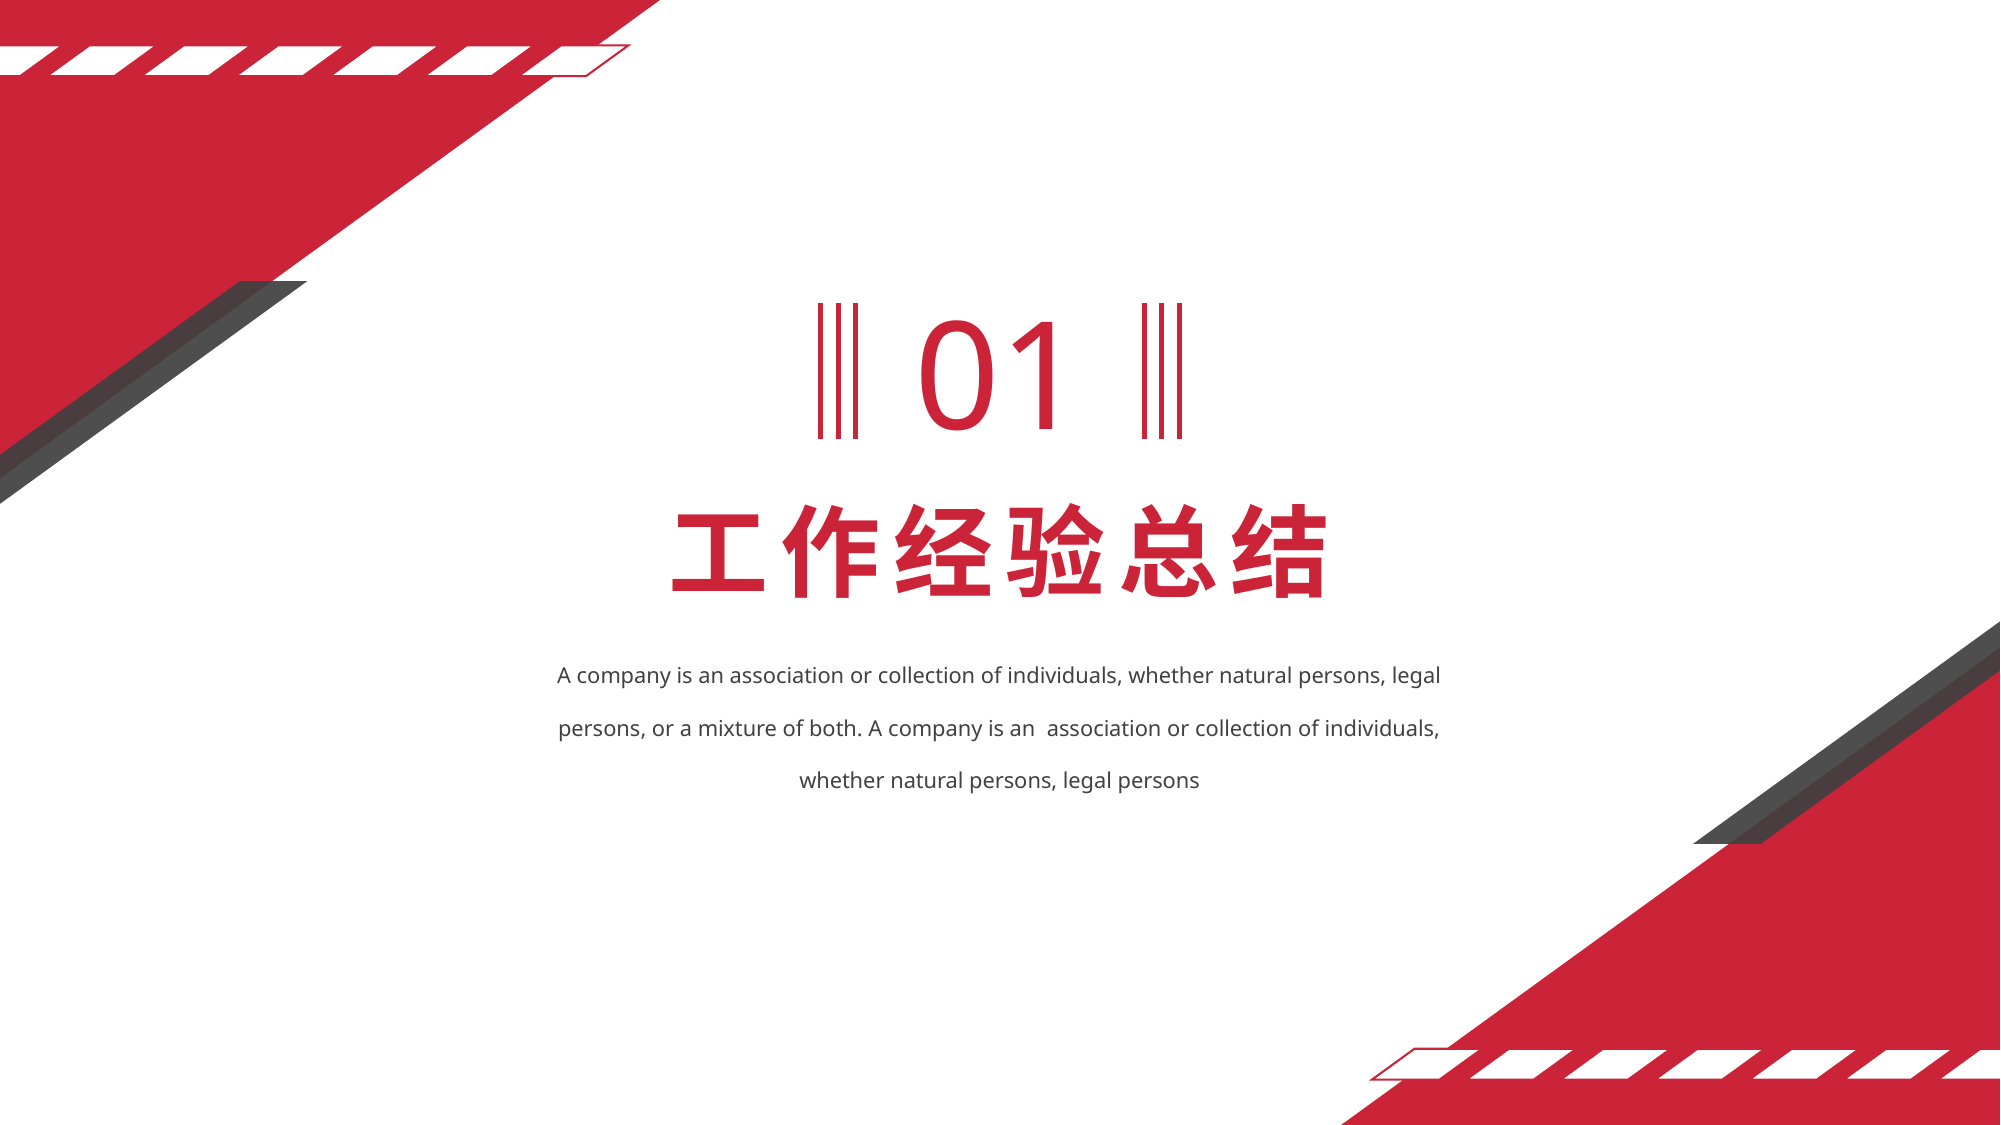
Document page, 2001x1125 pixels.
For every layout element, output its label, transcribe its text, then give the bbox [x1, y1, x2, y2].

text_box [0, 0, 660, 504]
text_box 01 [1069, 272, 1195, 468]
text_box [1341, 621, 2000, 1125]
text_box 01 [805, 272, 931, 468]
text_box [931, 191, 1069, 481]
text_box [509, 481, 1491, 795]
